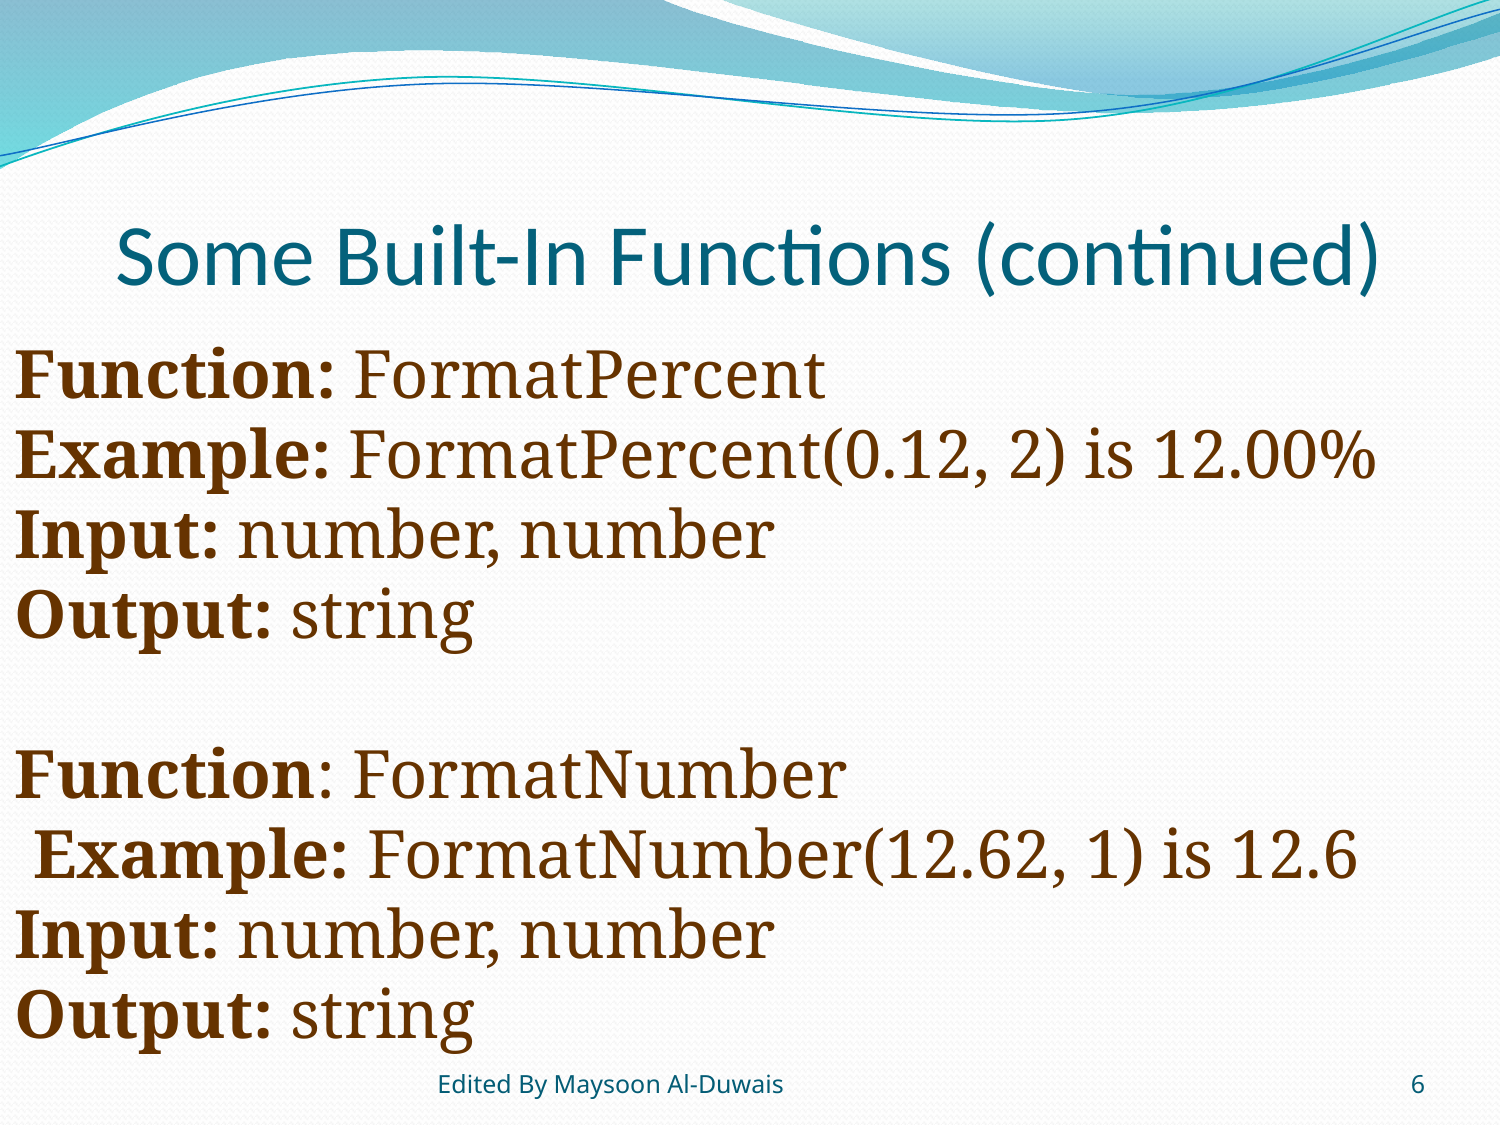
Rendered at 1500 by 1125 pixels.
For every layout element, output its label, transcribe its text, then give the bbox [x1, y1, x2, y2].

footer Edited By Maysoon Al-Duwais [437, 1042, 988, 1103]
title Some Built-In Functions (continued) [75, 115, 1425, 303]
text_box Function: FormatPercent Example: FormatPercent(0.12, 2) is 12.00% Input: number, number Output: string Function: FormatNumber Example: FormatNumber(12.62, 1) is 12.6 Input: number, number Output: string [0, 324, 1450, 1125]
